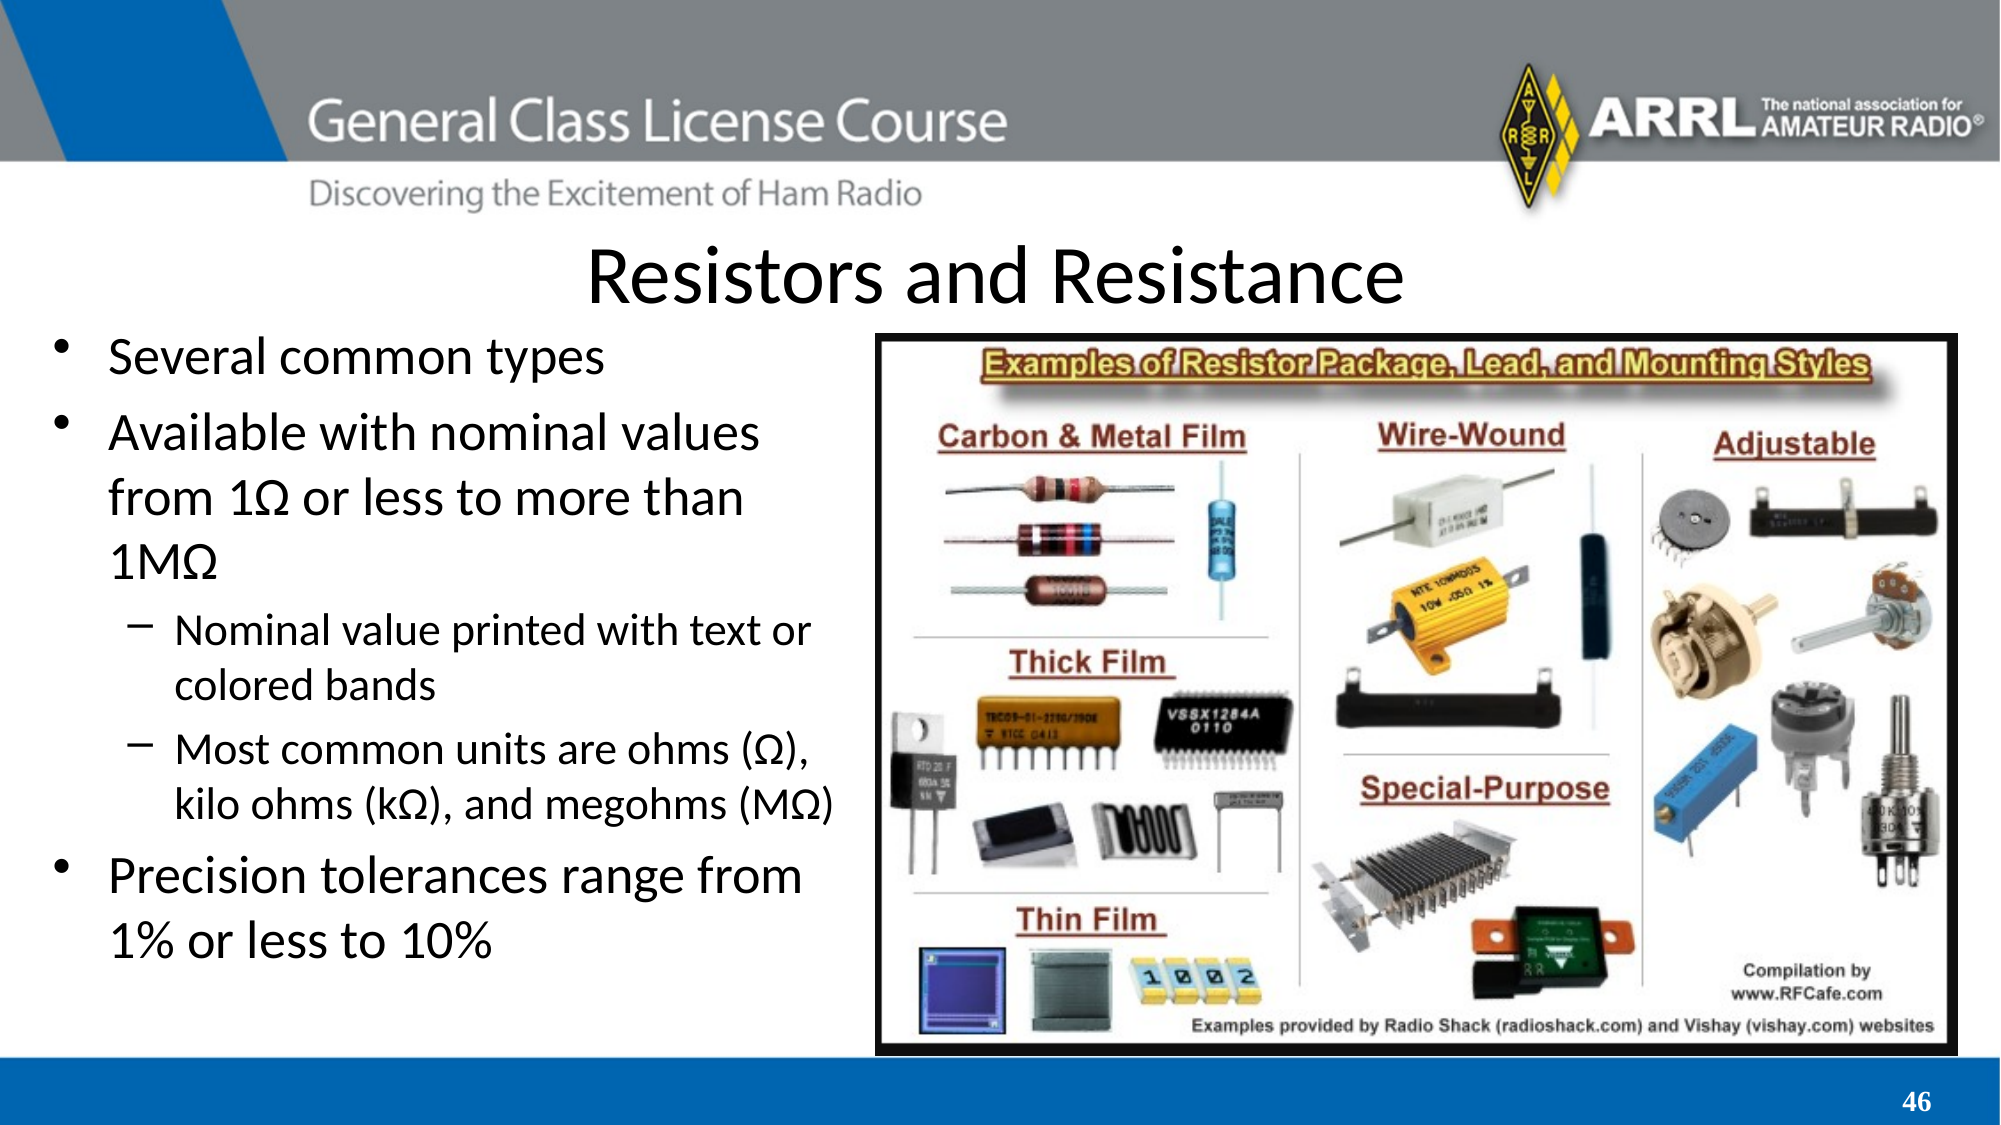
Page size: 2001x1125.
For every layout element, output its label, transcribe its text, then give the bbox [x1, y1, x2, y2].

picture [0, 0, 2001, 1125]
title Resistors and Resistance [96, 212, 1897, 356]
list Several common types Available with nominal values from 1Ω or less to more than 1MΩ Nominal value printed with text or colored bands Most common units are ohms (Ω), kilo ohms (kΩ), and megohms (MΩ) Precision tolerances range from 1% or less to 10% [37, 312, 863, 1038]
